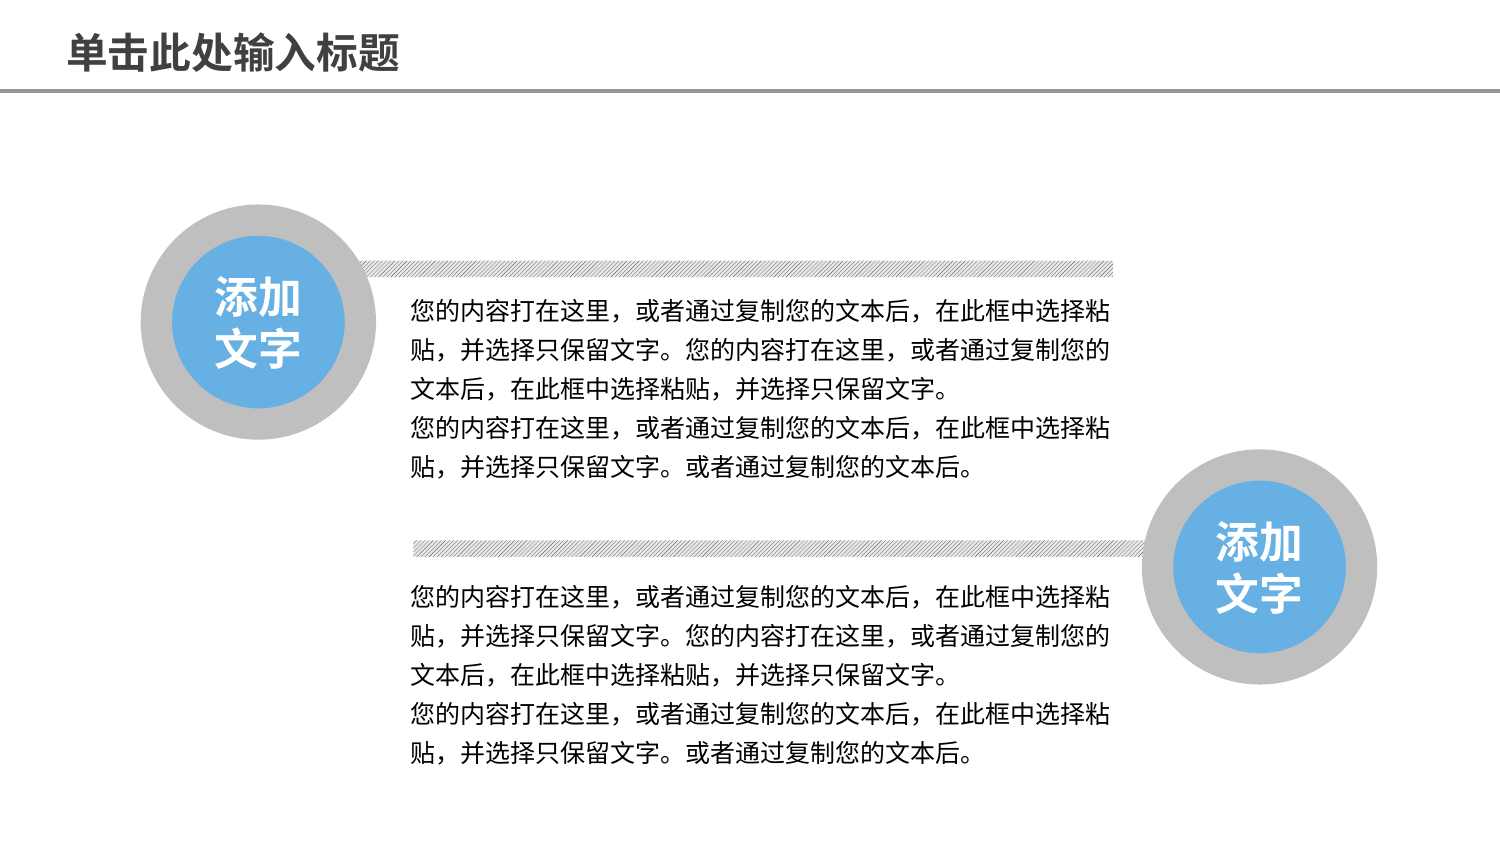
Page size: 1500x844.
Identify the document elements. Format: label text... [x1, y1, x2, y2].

text_box 添加文字 [156, 220, 361, 425]
text_box 单击此处输入标题 [51, 9, 443, 85]
text_box 添加文字 [1157, 464, 1362, 669]
text_box 您的内容打在这里，或者通过复制您的文本后，在此框中选择粘贴，并选择只保留文字。您的内容打在这里，或者通过复制您的文本后，在此框中选择粘贴，并选择只保留文字。 您的内容打在这里，或者通过复制您的文本后，在此框中选择粘贴，并选择只保留文字。或者通过复制您的文本后。 [399, 281, 1127, 487]
text_box 您的内容打在这里，或者通过复制您的文本后，在此框中选择粘贴，并选择只保留文字。您的内容打在这里，或者通过复制您的文本后，在此框中选择粘贴，并选择只保留文字。 您的内容打在这里，或者通过复制您的文本后，在此框中选择粘贴，并选择只保留文字。或者通过复制您的文本后。 [399, 566, 1127, 773]
text_box [411, 538, 1161, 559]
text_box [340, 259, 1115, 279]
